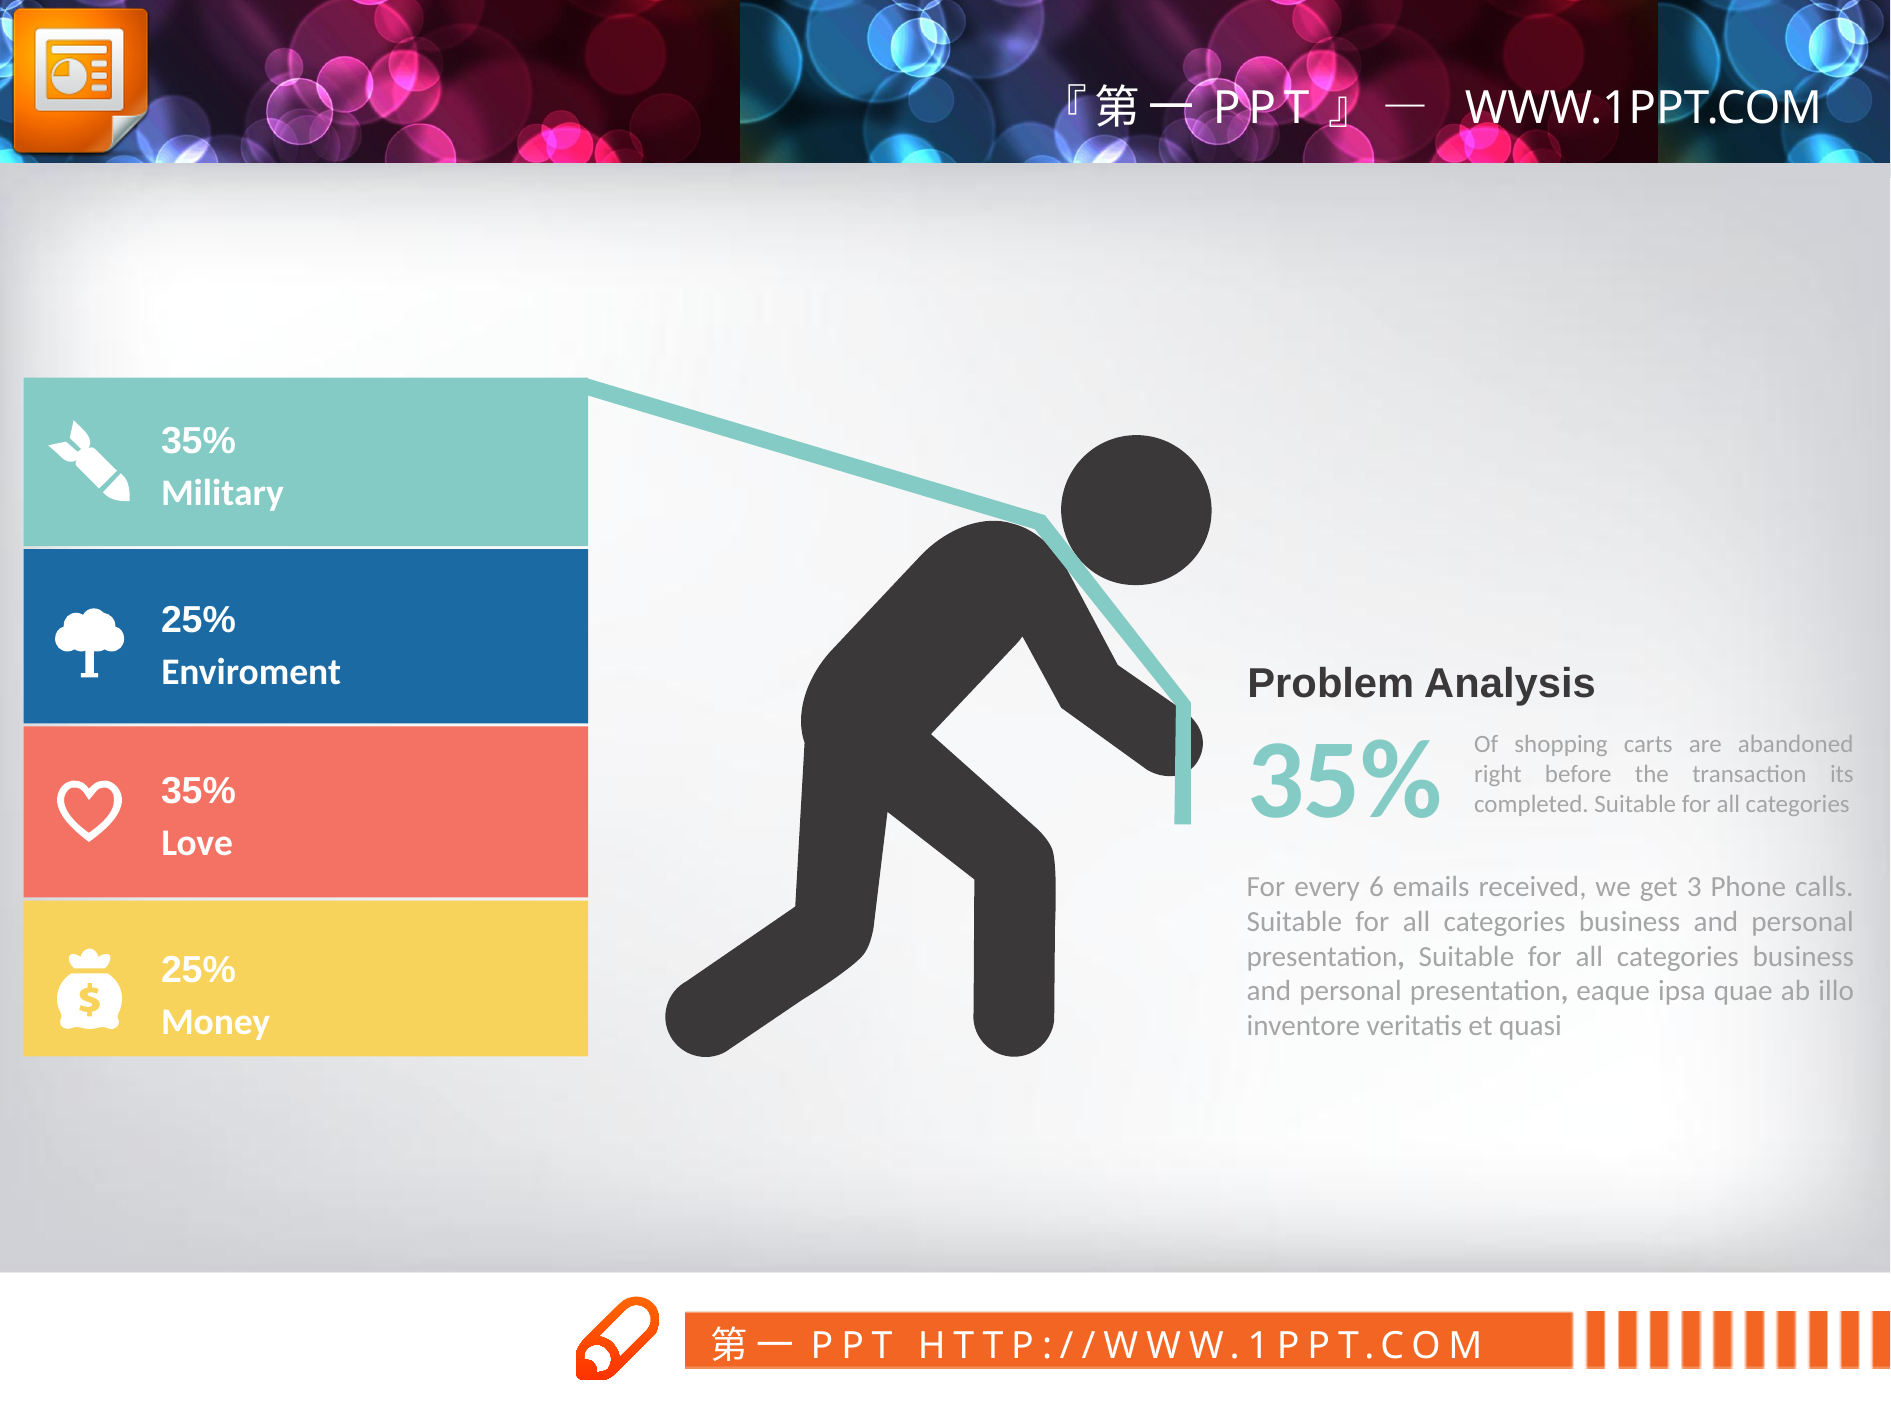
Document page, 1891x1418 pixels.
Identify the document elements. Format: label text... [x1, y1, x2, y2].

text_box 35% [1232, 697, 1459, 847]
text_box [57, 780, 122, 842]
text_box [659, 434, 1213, 1064]
picture [685, 1311, 1891, 1369]
text_box [589, 378, 767, 432]
text_box [55, 608, 125, 678]
text_box [23, 900, 589, 1057]
text_box 35% [146, 408, 251, 460]
text_box [23, 726, 589, 898]
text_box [56, 948, 123, 1031]
text_box Enviroment [146, 639, 357, 700]
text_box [47, 419, 132, 503]
text_box Love [146, 810, 248, 871]
text_box 25% [146, 587, 251, 639]
text_box Money [146, 989, 286, 1050]
text_box Military [146, 460, 299, 521]
text_box 25% [146, 937, 251, 989]
text_box For every 6 emails received, we get 3 Phone calls. Suitable for all categories business and personal presentation, Suitable for all categories business and personal presentation, eaque ipsa quae ab illo inventore veritatis et quasi [1231, 859, 1870, 1084]
text_box Problem Analysis [1232, 647, 1611, 713]
text_box Of shopping carts are abandoned right before the transaction its completed. Suitable for all categories [1459, 720, 1870, 825]
text_box [23, 377, 589, 547]
text_box 35% [146, 758, 251, 819]
text_box [23, 549, 589, 724]
picture [0, 0, 1891, 1275]
